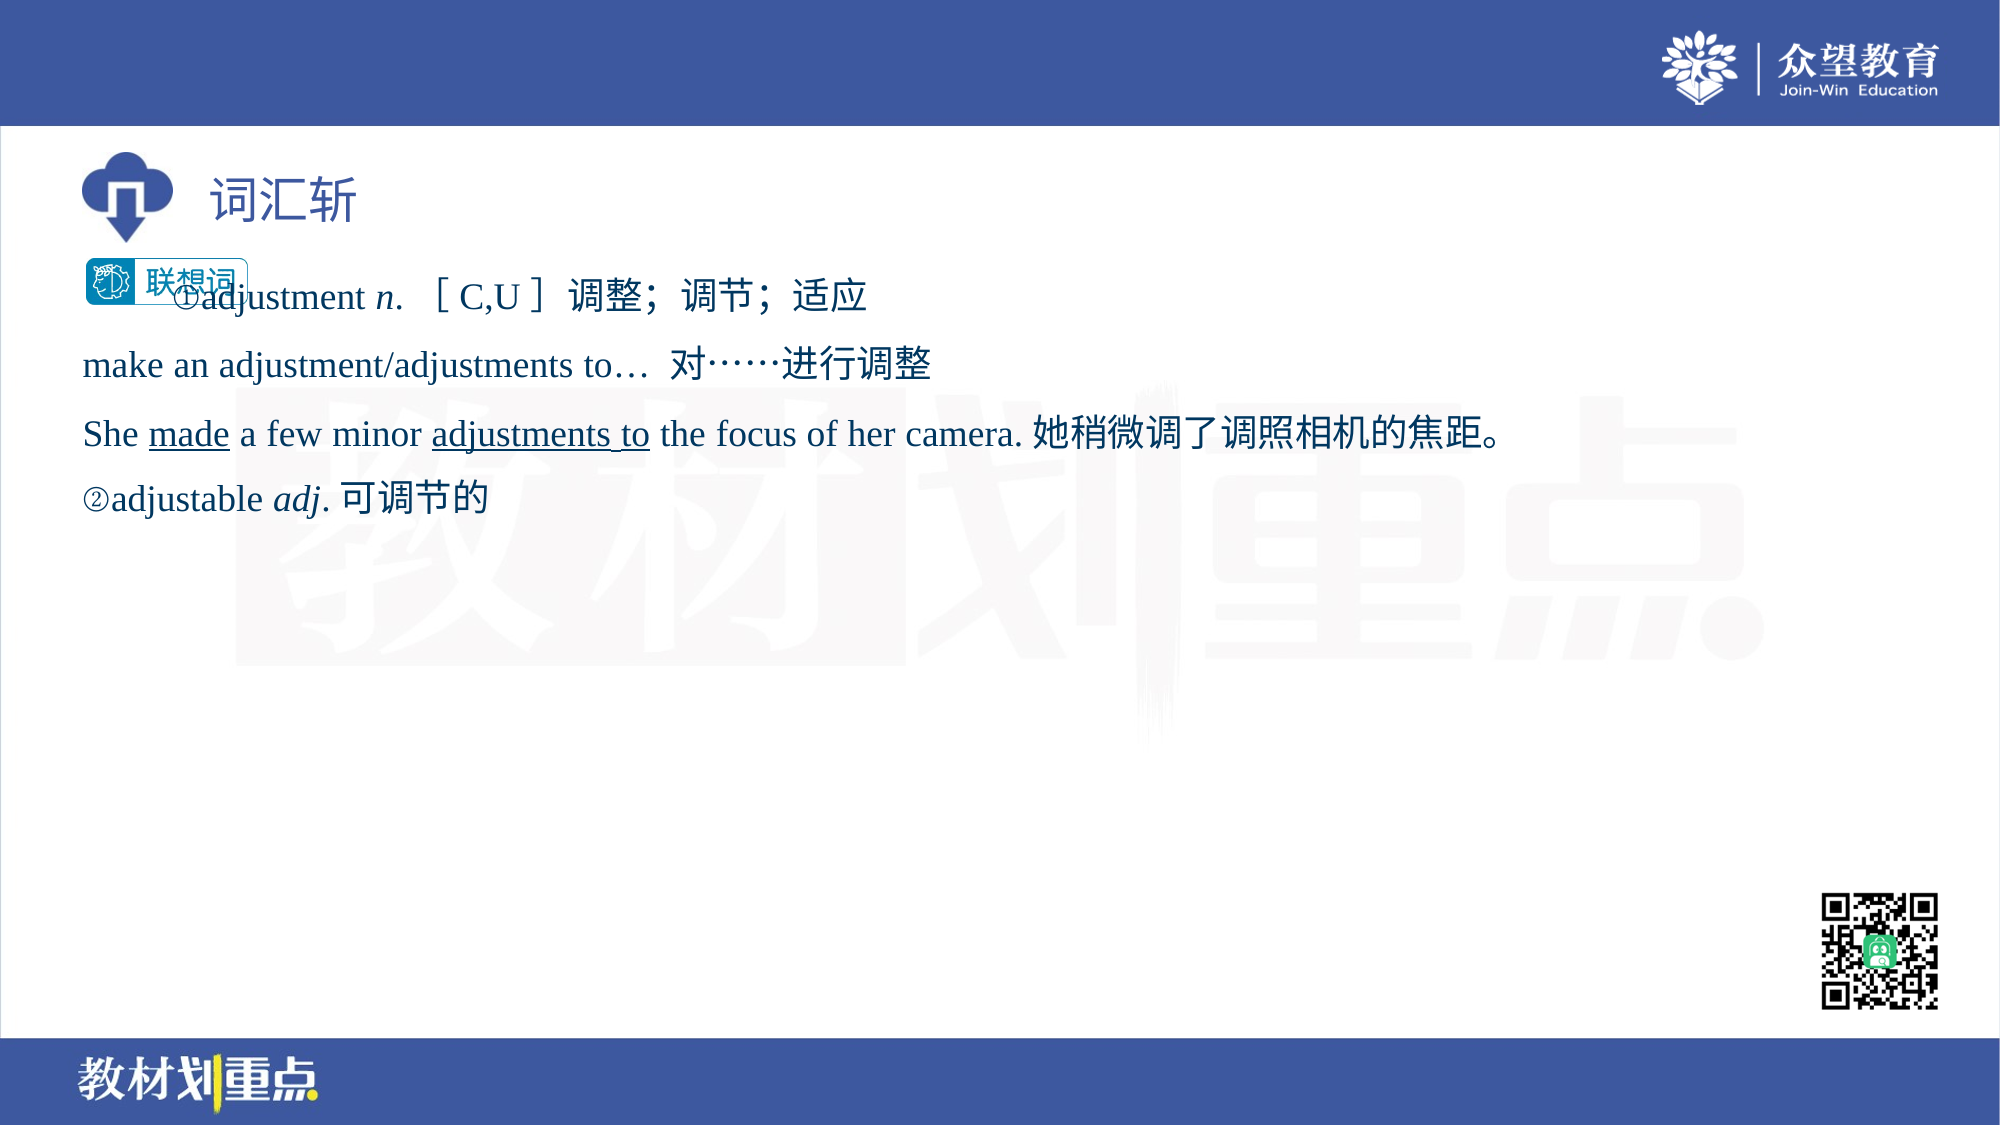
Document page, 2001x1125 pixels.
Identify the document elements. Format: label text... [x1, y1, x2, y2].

picture [0, 0, 2000, 1125]
text_box ①adjustment n.［C,U］调整；调节；适应 make an adjustment/adjustments to… 对……进行调整 She made a few minor adjustments to the focus of her camera.她稍微调了调照相机的焦距。 ②adjustable adj.可调节的 [82, 247, 1817, 512]
